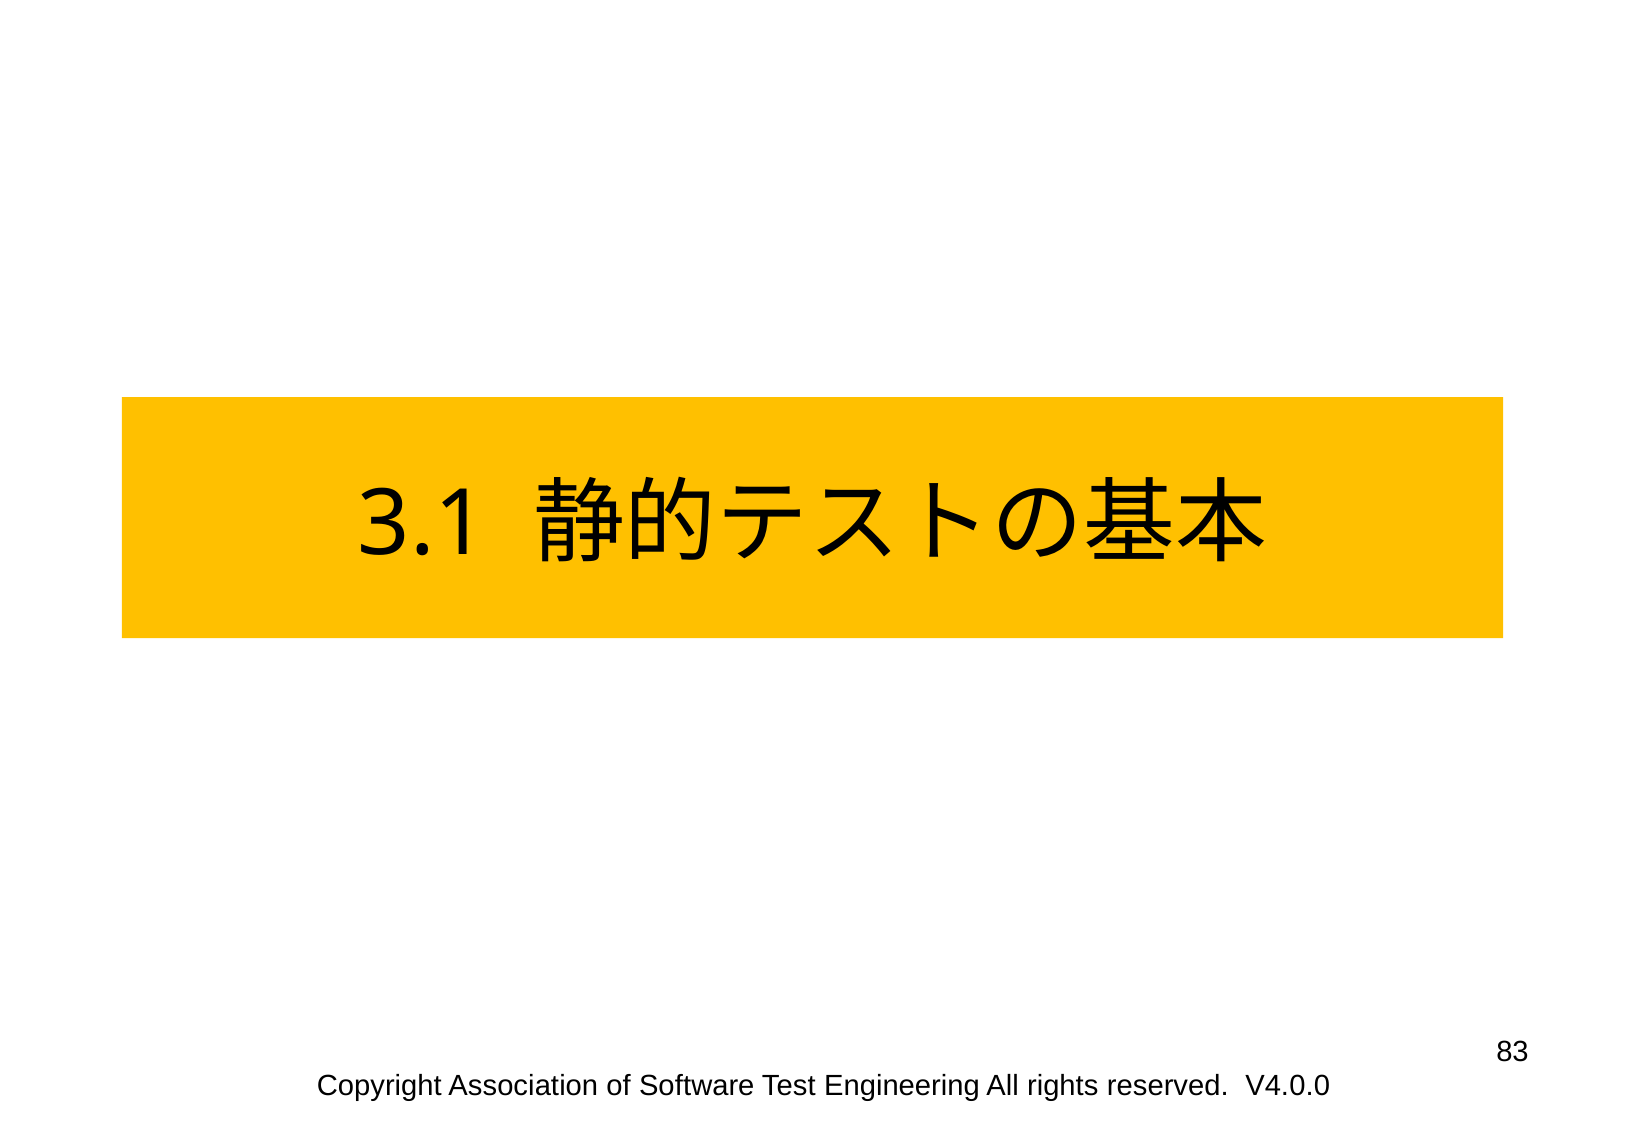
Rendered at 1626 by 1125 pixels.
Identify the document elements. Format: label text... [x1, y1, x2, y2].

slide_number ‹#› [1164, 1024, 1544, 1103]
text_box 3.1 静的テストの基本 [121, 397, 1504, 639]
footer Copyright Association of Software Test Engineering All rights reserved. V4.0.0 [233, 1058, 1164, 1103]
